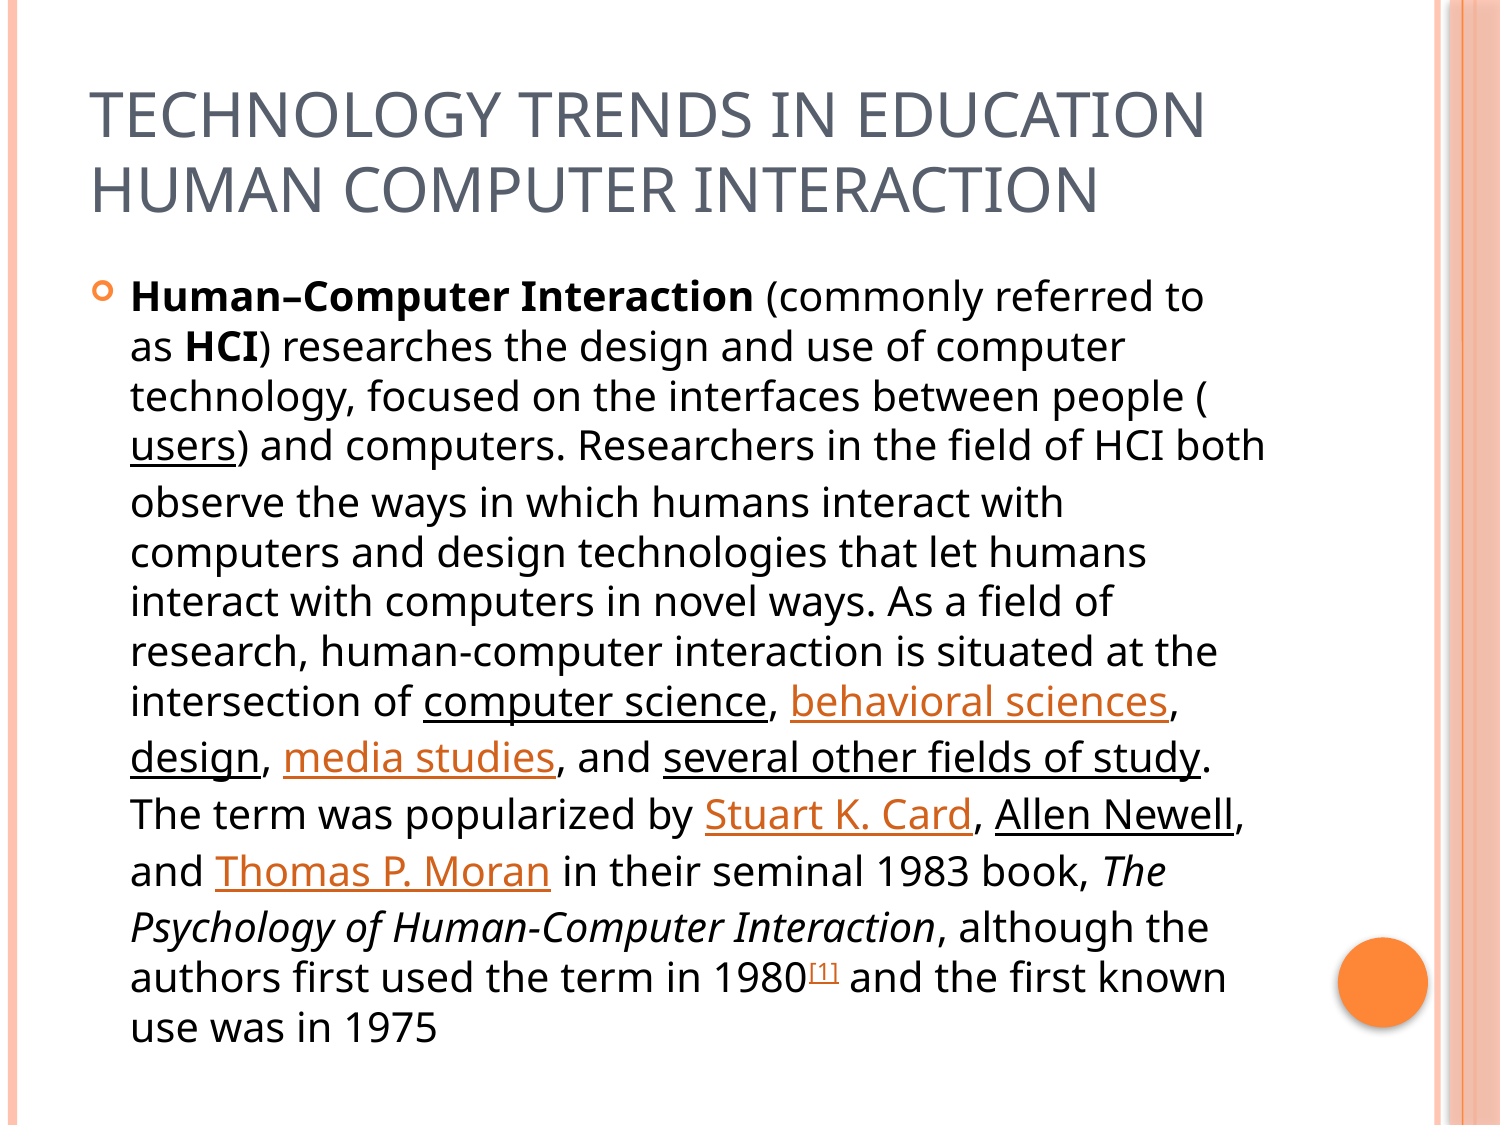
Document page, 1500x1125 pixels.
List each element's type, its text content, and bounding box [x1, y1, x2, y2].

title Technology Trends in Education Human Computer Interaction [75, 45, 1300, 233]
list Human–Computer Interaction (commonly referred to as HCI) researches the design and use of computer technology, focused on the interfaces between people (users) and computers. Researchers in the field of HCI both observe the ways in which humans interact with computers and design technologies that let humans interact with computers in novel ways. As a field of research, human-computer interaction is situated at the intersection of computer science, behavioral sciences, design, media studies, and several other fields of study. The term was popularized by Stuart K. Card, Allen Newell, and Thomas P. Moran in their seminal 1983 book, The Psychology of Human-Computer Interaction, although the authors first used the term in 1980[1] and the first known use was in 1975 [75, 262, 1300, 1062]
